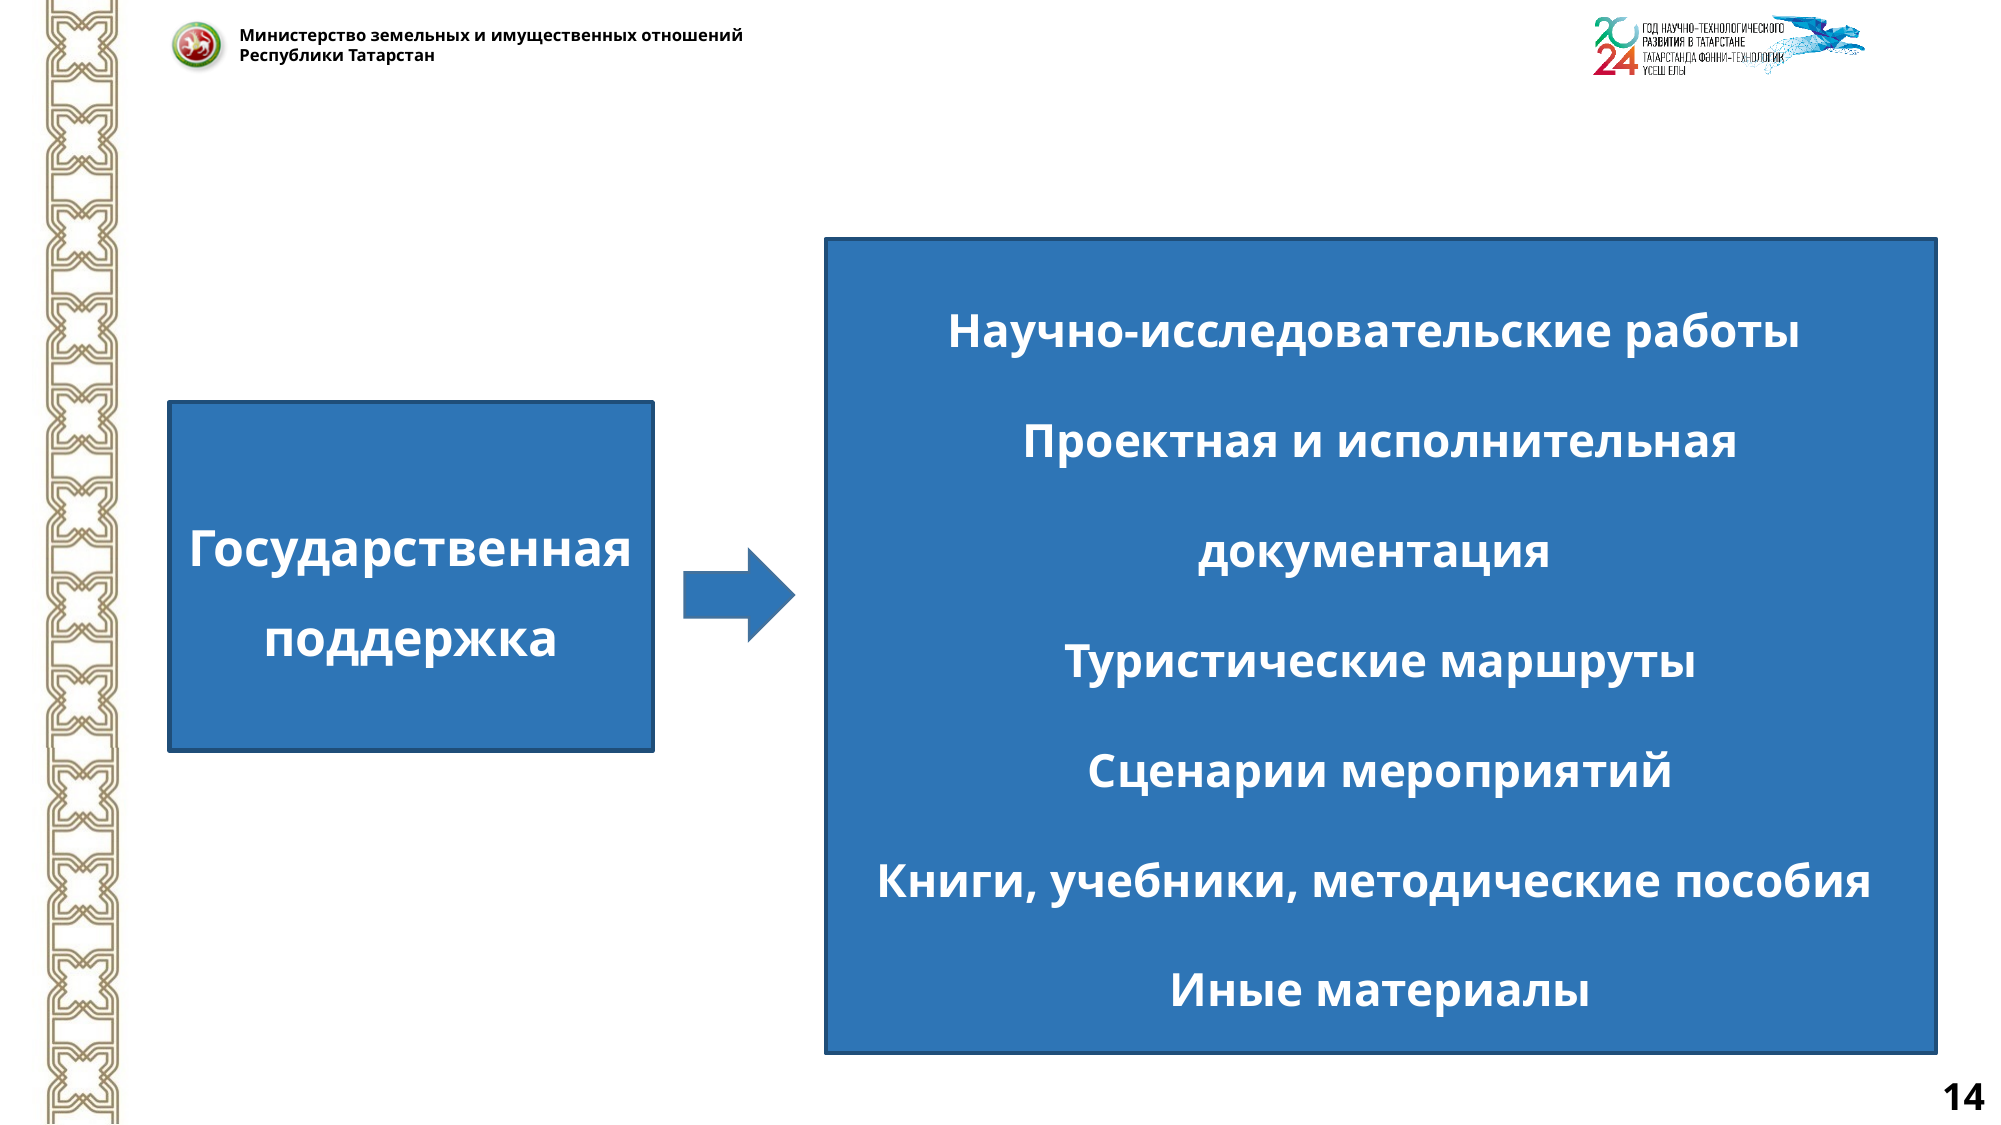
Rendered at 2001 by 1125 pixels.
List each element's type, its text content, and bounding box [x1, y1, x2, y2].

text_box Государственная поддержка [169, 402, 653, 751]
text_box [683, 547, 796, 643]
text_box Научно-исследовательские работы Проектная и исполнительная документация Туристические маршруты Сценарии мероприятий Книги, учебники, методические пособия Иные материалы [825, 238, 1937, 1054]
slide_number 14 [1550, 1065, 2000, 1125]
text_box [169, 19, 1141, 76]
picture [0, 0, 2001, 1125]
